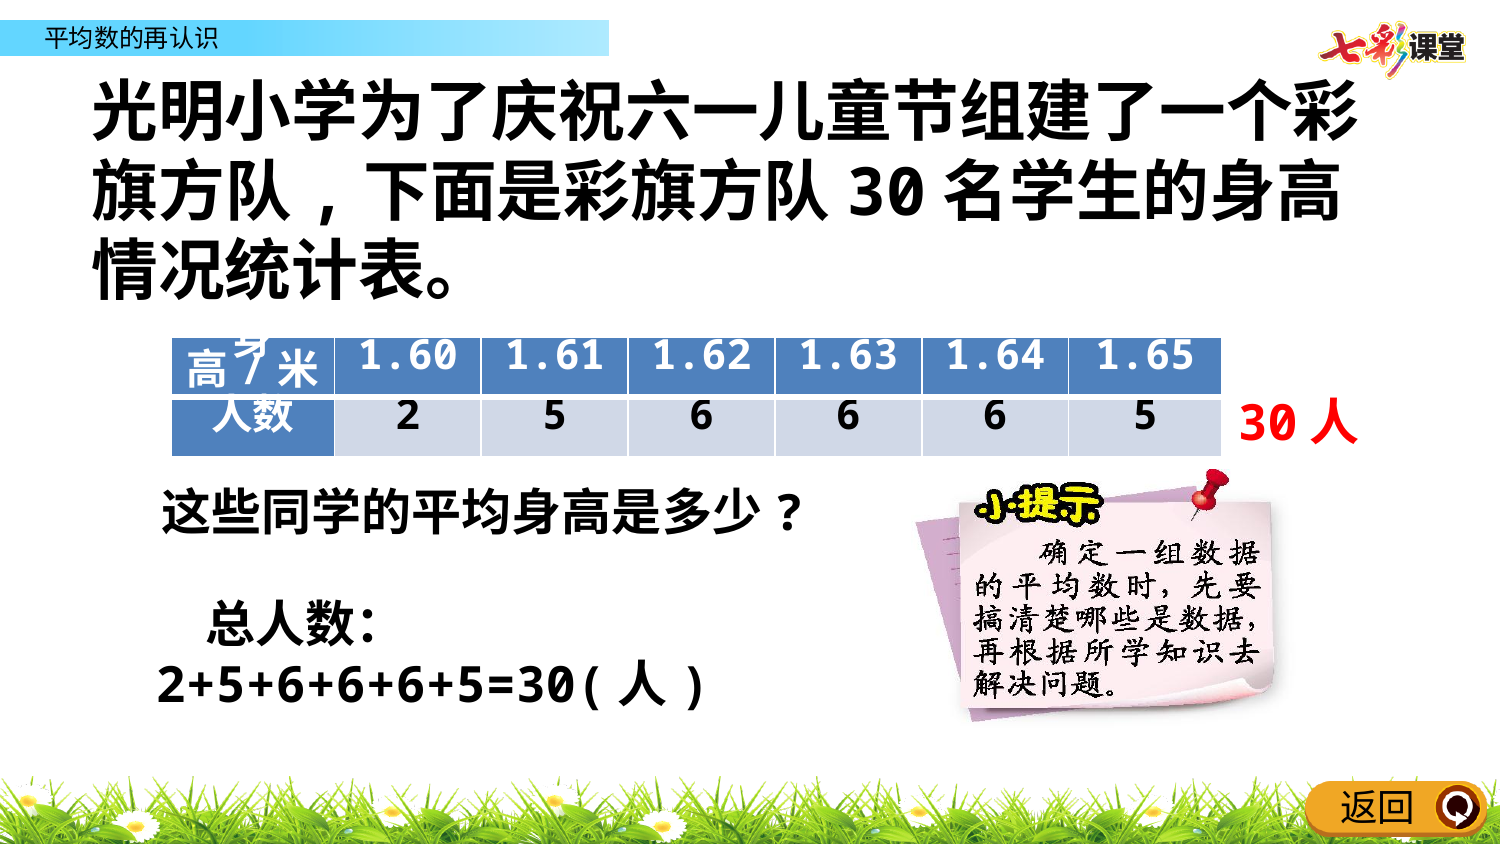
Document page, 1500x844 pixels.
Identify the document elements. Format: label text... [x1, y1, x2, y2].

table_header 1.63 [776, 338, 921, 394]
table_cell 6 [923, 400, 1068, 456]
picture [1316, 20, 1468, 80]
table_header 1.61 [482, 338, 627, 394]
table_header 身高/米 [172, 338, 334, 394]
table_header 1.60 [335, 338, 480, 394]
picture [911, 468, 1302, 730]
text_box 30人 [1222, 382, 1386, 458]
text_box 光明小学为了庆祝六一儿童节组建了一个彩旗方队,下面是彩旗方队30名学生的身高情况统计表。 [76, 61, 1403, 316]
text_box 这些同学的平均身高是多少? [97, 473, 810, 548]
table_header 1.62 [629, 338, 774, 394]
table_cell 6 [629, 400, 774, 456]
table_cell 2 [335, 400, 480, 456]
table_cell 5 [482, 400, 627, 456]
table_cell 6 [776, 400, 921, 456]
picture [0, 776, 1500, 844]
table_header 1.65 [1069, 338, 1221, 394]
table_header 1.64 [923, 338, 1068, 394]
table_cell 人数 [172, 400, 334, 456]
table_cell 5 [1069, 400, 1221, 456]
text_box 总人数：2+5+6+6+6+5=30(人) [141, 584, 880, 720]
